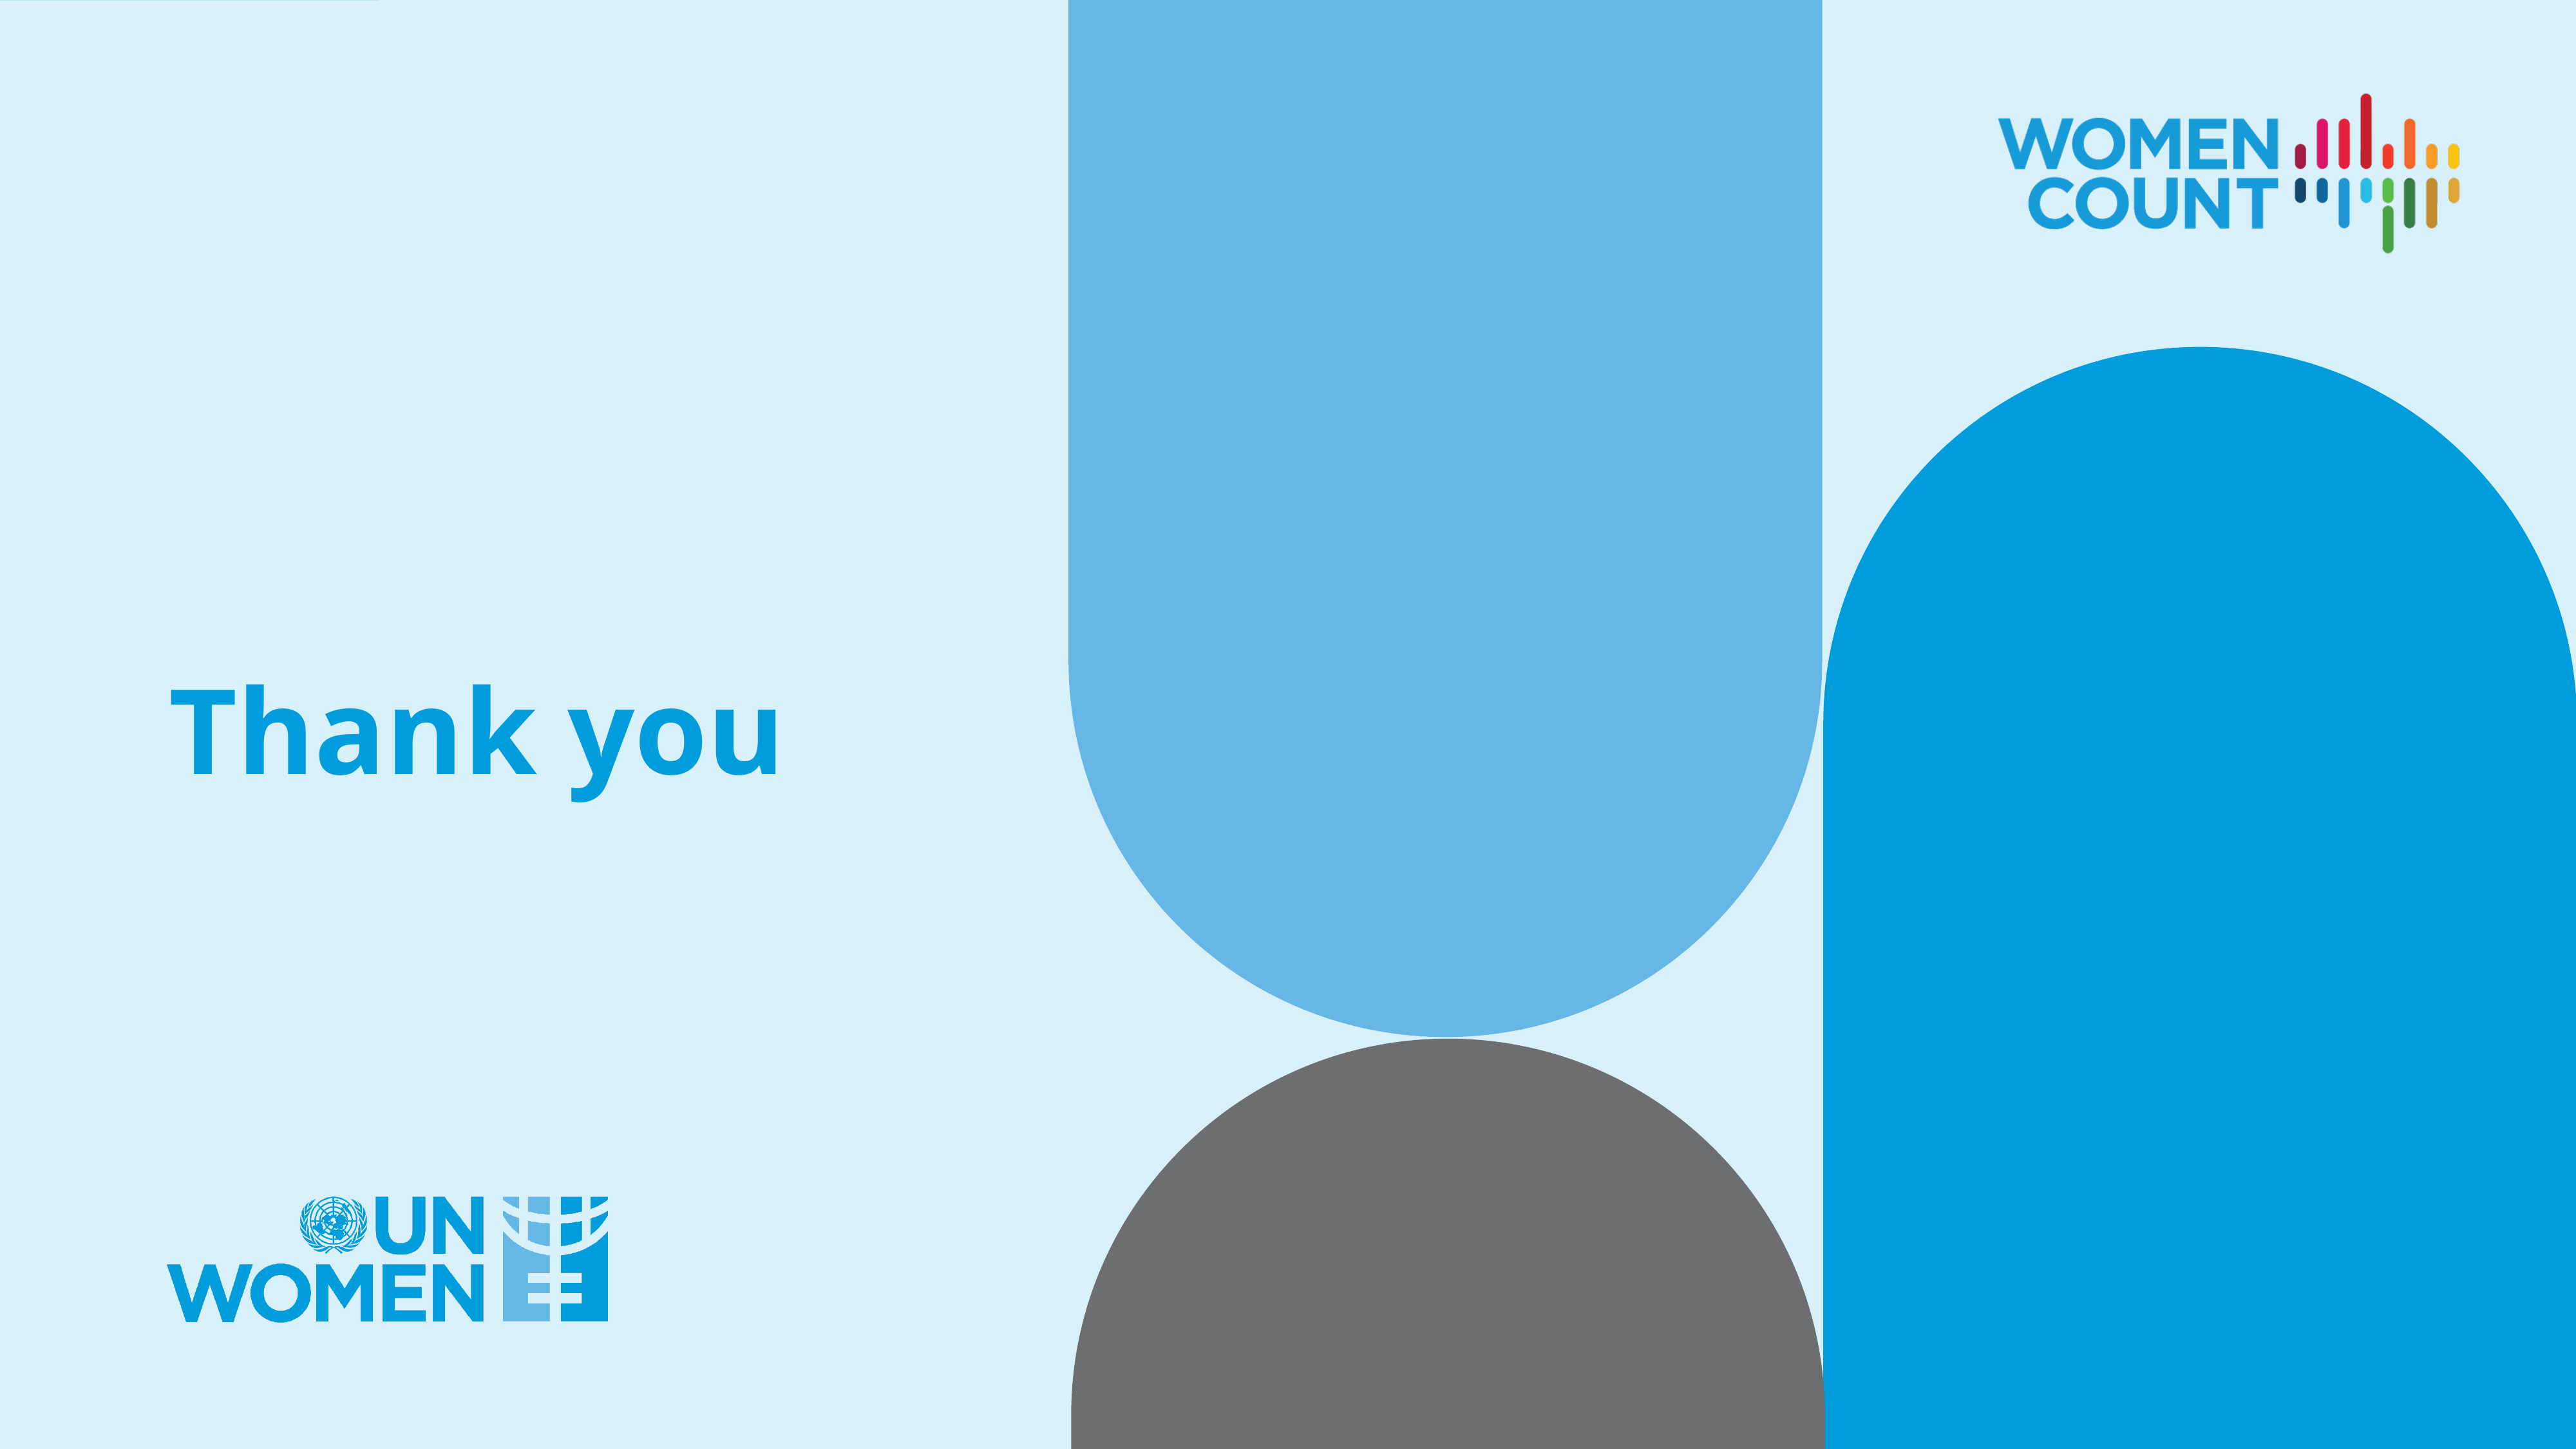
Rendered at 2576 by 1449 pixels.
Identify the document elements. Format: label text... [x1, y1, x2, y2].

list Thank you [169, 655, 1146, 799]
picture [160, 1191, 614, 1328]
